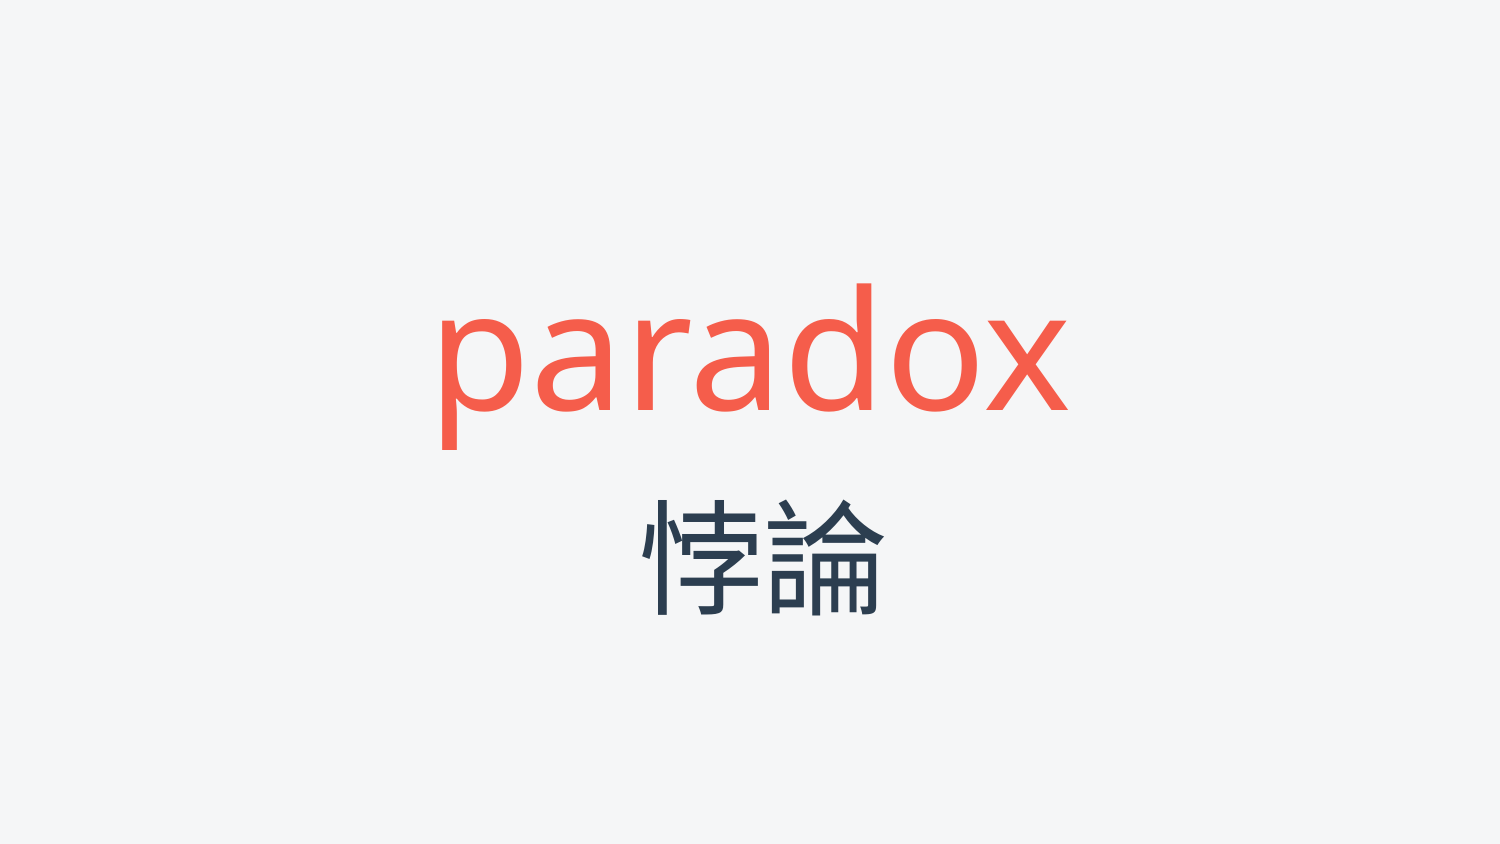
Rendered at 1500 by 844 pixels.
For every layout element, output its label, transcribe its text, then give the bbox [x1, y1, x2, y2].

title paradox [51, 122, 1449, 459]
subtitle 悖論 [51, 464, 1449, 595]
